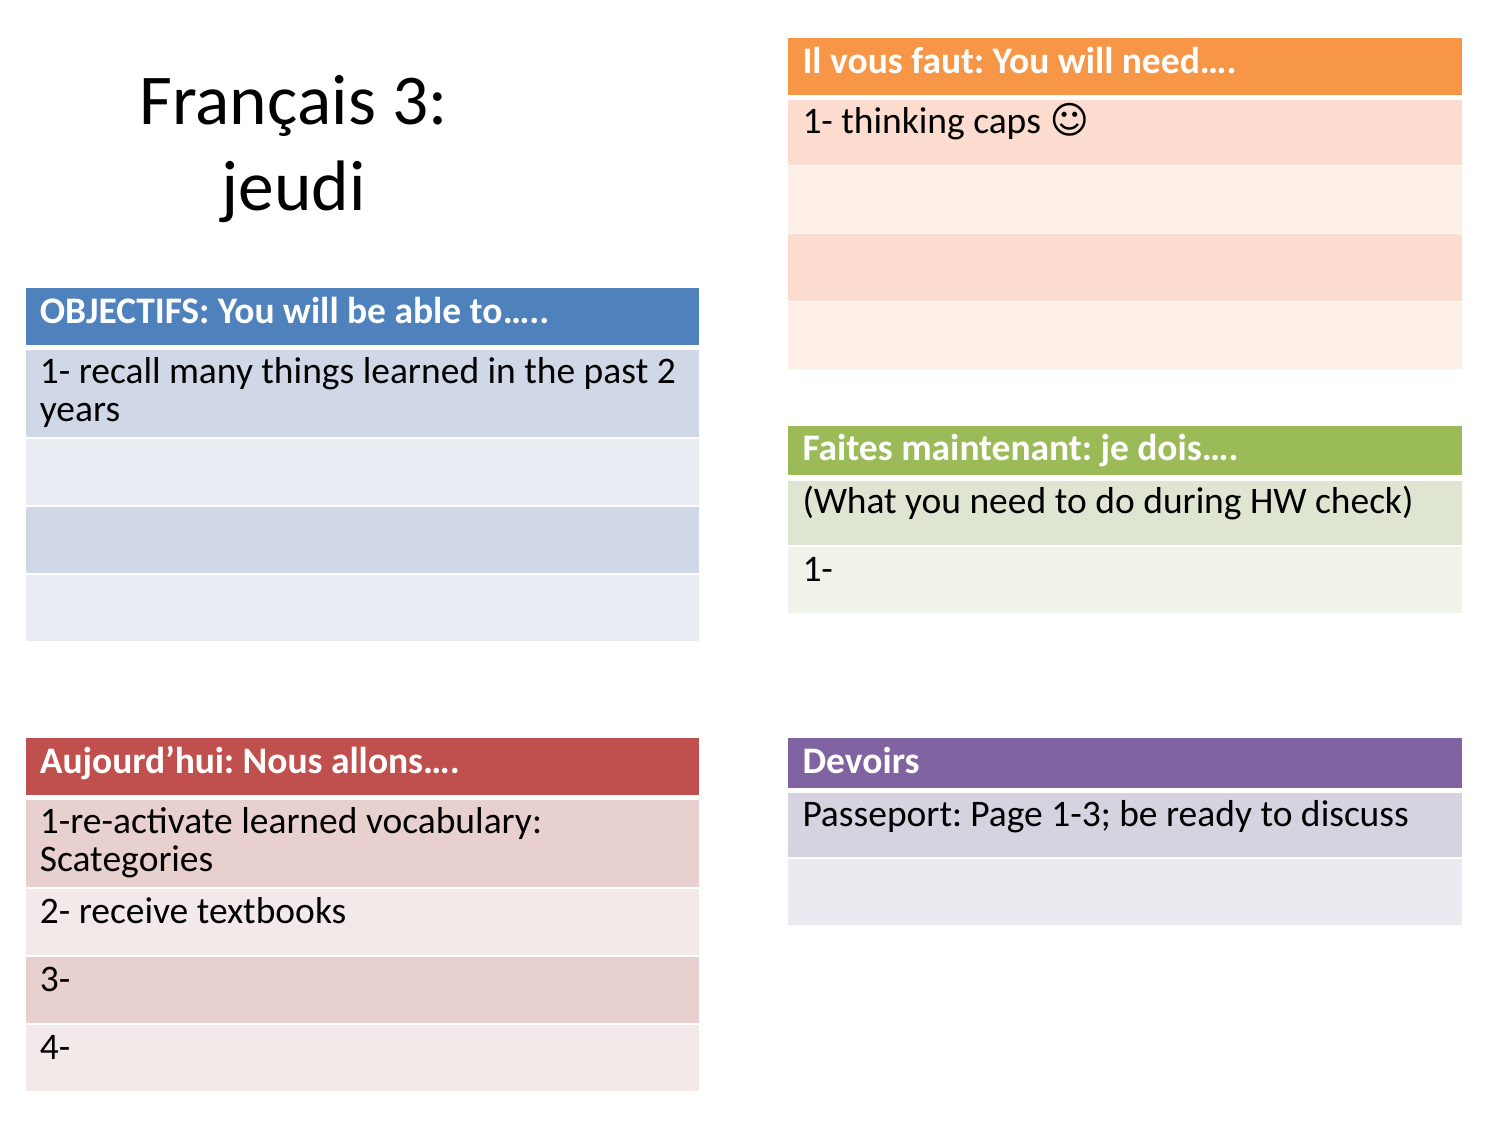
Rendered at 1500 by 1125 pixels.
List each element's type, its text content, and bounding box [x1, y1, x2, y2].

table_cell Passeport: Page 1-3; be ready to discuss [788, 793, 1462, 857]
table_cell 1- thinking caps ☺ [788, 100, 1462, 165]
table_cell 2- receive textbooks [26, 889, 699, 955]
table_cell 3- [26, 957, 699, 1023]
table_cell 4- [26, 1025, 699, 1091]
table_cell [788, 166, 1462, 233]
table_cell [788, 302, 1462, 369]
table_cell [26, 507, 699, 573]
table_cell 1- [788, 547, 1462, 613]
table_header Devoirs [788, 738, 1462, 788]
table_cell 1-re-activate learned vocabulary: Scategories [26, 800, 699, 887]
table_cell 1- recall many things learned in the past 2 years [26, 350, 699, 437]
table_header OBJECTIFS: You will be able to….. [26, 288, 699, 345]
table_cell [788, 234, 1462, 301]
title Français 3: jeudi [75, 45, 513, 233]
table_header Aujourd’hui: Nous allons…. [26, 738, 699, 795]
table_cell [26, 575, 699, 641]
table_header Faites maintenant: je dois…. [788, 426, 1462, 475]
table_cell (What you need to do during HW check) [788, 481, 1462, 545]
table_cell [788, 859, 1462, 925]
table_header Il vous faut: You will need…. [788, 38, 1462, 95]
table_cell [26, 439, 699, 505]
